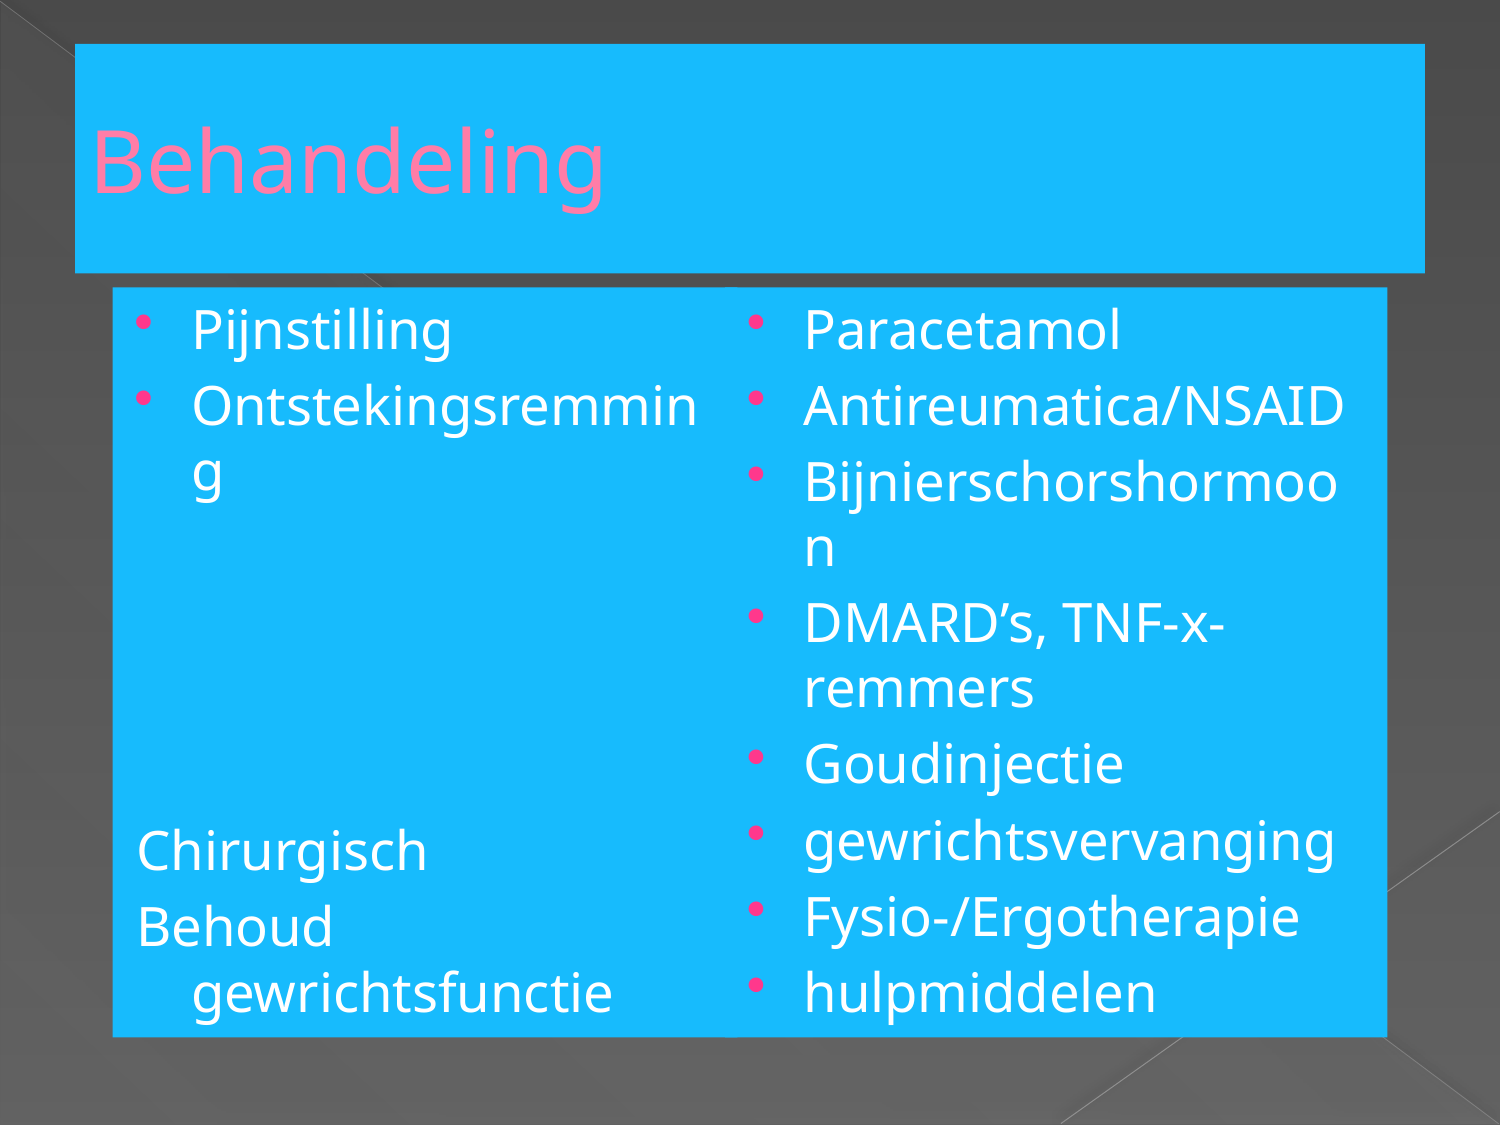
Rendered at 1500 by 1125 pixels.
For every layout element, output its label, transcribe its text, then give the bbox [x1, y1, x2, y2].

title Behandeling [75, 43, 1425, 274]
list Pijnstilling Ontstekingsremming Chirurgisch Behoud gewrichtsfunctie [112, 287, 725, 1038]
list Paracetamol Antireumatica/NSAID Bijnierschorshormoon DMARD’s, TNF-x-remmers Goudinjectie gewrichtsvervanging Fysio-/Ergotherapie hulpmiddelen [725, 287, 1388, 1038]
